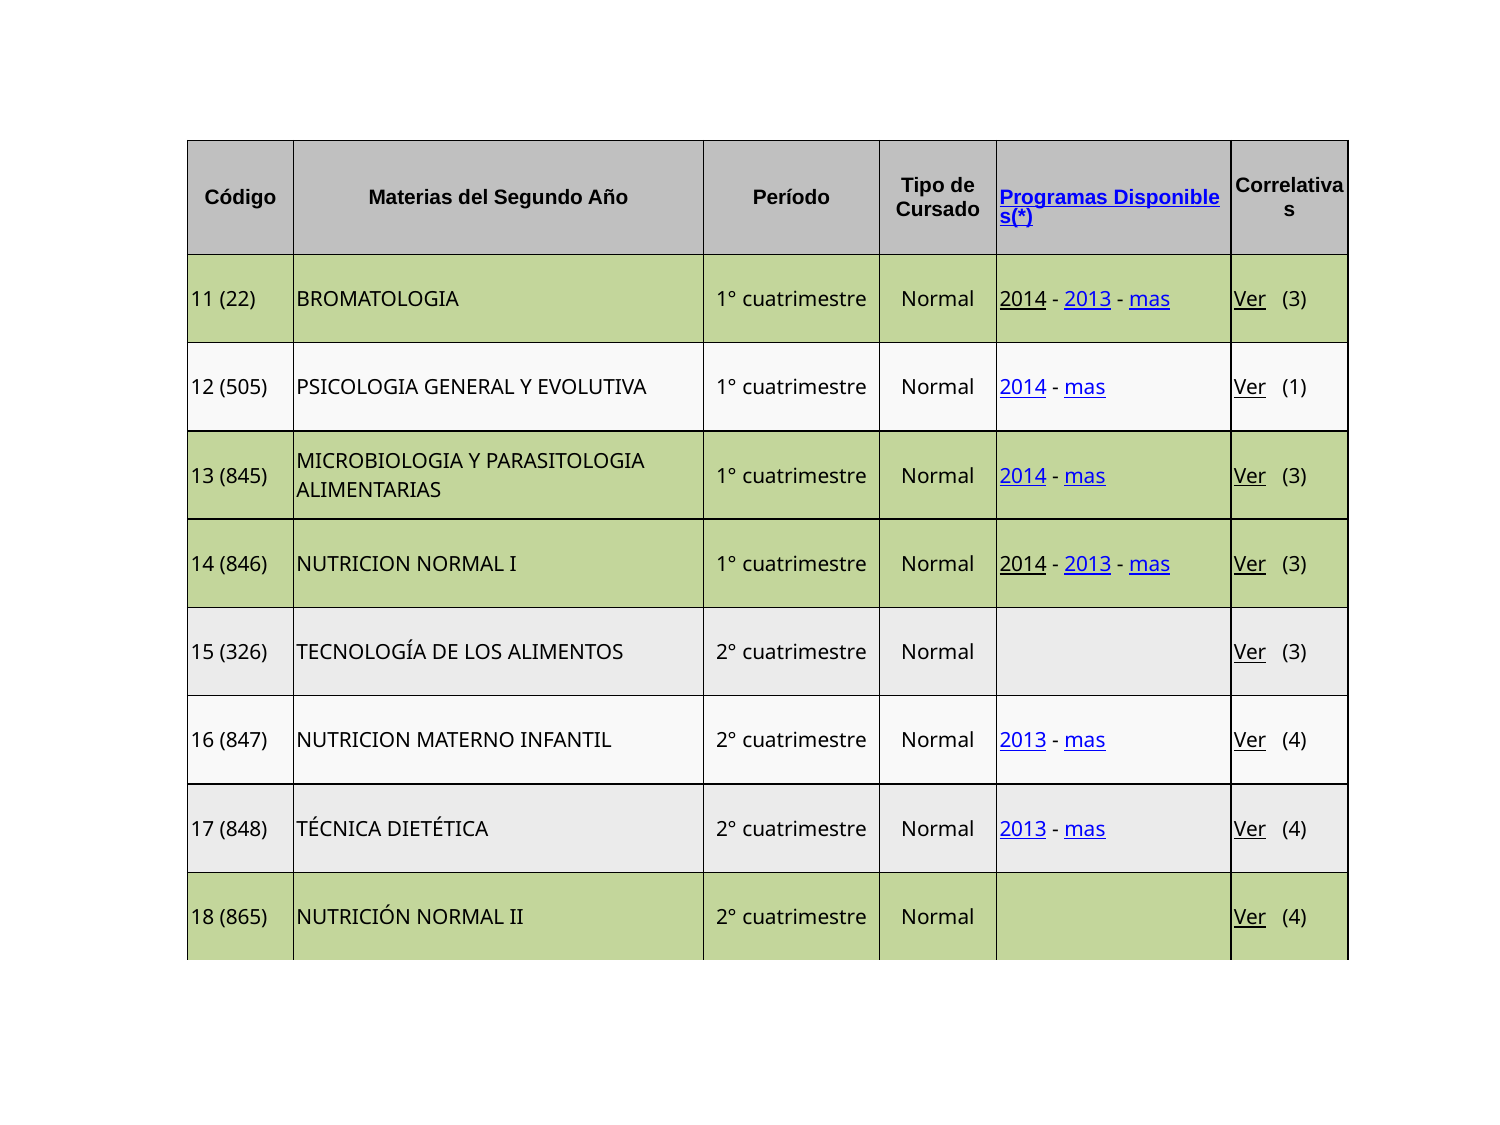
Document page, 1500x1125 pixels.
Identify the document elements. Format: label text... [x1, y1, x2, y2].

table_cell TÉCNICA DIETÉTICA [294, 785, 703, 872]
table_cell Ver (3) [1232, 255, 1347, 342]
table_cell NUTRICION NORMAL I [294, 520, 703, 607]
table_cell 11 (22) [188, 255, 293, 342]
table_cell Ver (4) [1232, 785, 1347, 872]
table_header Materias del Segundo Año [294, 141, 703, 254]
table_cell Normal [880, 255, 996, 342]
table_header Programas Disponibles(*) [997, 141, 1230, 254]
table_cell 2° cuatrimestre [704, 785, 879, 872]
table_cell 2014 - 2013 - mas [997, 255, 1230, 342]
table_cell Ver (1) [1232, 343, 1347, 430]
table_header Correlativas [1232, 141, 1347, 254]
table_cell NUTRICIÓN NORMAL II [294, 873, 703, 960]
table_cell TECNOLOGÍA DE LOS ALIMENTOS [294, 608, 703, 695]
table_cell 2° cuatrimestre [704, 696, 879, 783]
table_cell Ver (3) [1232, 520, 1347, 607]
table_cell [997, 873, 1230, 960]
table_cell 2° cuatrimestre [704, 608, 879, 695]
table_cell 13 (845) [188, 432, 293, 518]
table_cell Normal [880, 608, 996, 695]
table_cell Normal [880, 432, 996, 518]
table_cell Normal [880, 343, 996, 430]
table_cell 2013 - mas [997, 785, 1230, 872]
table_cell MICROBIOLOGIA Y PARASITOLOGIA ALIMENTARIAS [294, 432, 703, 518]
table_cell PSICOLOGIA GENERAL Y EVOLUTIVA [294, 343, 703, 430]
table_cell Ver (3) [1232, 432, 1347, 518]
table_cell 1° cuatrimestre [704, 255, 879, 342]
table_header Período [704, 141, 879, 254]
table_cell BROMATOLOGIA [294, 255, 703, 342]
table_cell 2013 - mas [997, 696, 1230, 783]
table_cell [997, 608, 1230, 695]
table_cell 2014 - mas [997, 432, 1230, 518]
table_cell 1° cuatrimestre [704, 343, 879, 430]
table_cell 2014 - 2013 - mas [997, 520, 1230, 607]
table_cell 16 (847) [188, 696, 293, 783]
table_cell Ver (4) [1232, 696, 1347, 783]
table_header Tipo de Cursado [880, 141, 996, 254]
table_cell Normal [880, 696, 996, 783]
table_cell 17 (848) [188, 785, 293, 872]
table_cell 1° cuatrimestre [704, 432, 879, 518]
table_cell 18 (865) [188, 873, 293, 960]
table_cell 15 (326) [188, 608, 293, 695]
table_header Código [188, 141, 293, 254]
table_cell 1° cuatrimestre [704, 520, 879, 607]
table_cell Normal [880, 785, 996, 872]
table_cell Ver (3) [1232, 608, 1347, 695]
table_cell 14 (846) [188, 520, 293, 607]
table_cell 2014 - mas [997, 343, 1230, 430]
table_cell NUTRICION MATERNO INFANTIL [294, 696, 703, 783]
table_cell Ver (4) [1232, 873, 1347, 960]
table_cell 12 (505) [188, 343, 293, 430]
table_cell Normal [880, 520, 996, 607]
table_cell 2° cuatrimestre [704, 873, 879, 960]
table_cell Normal [880, 873, 996, 960]
